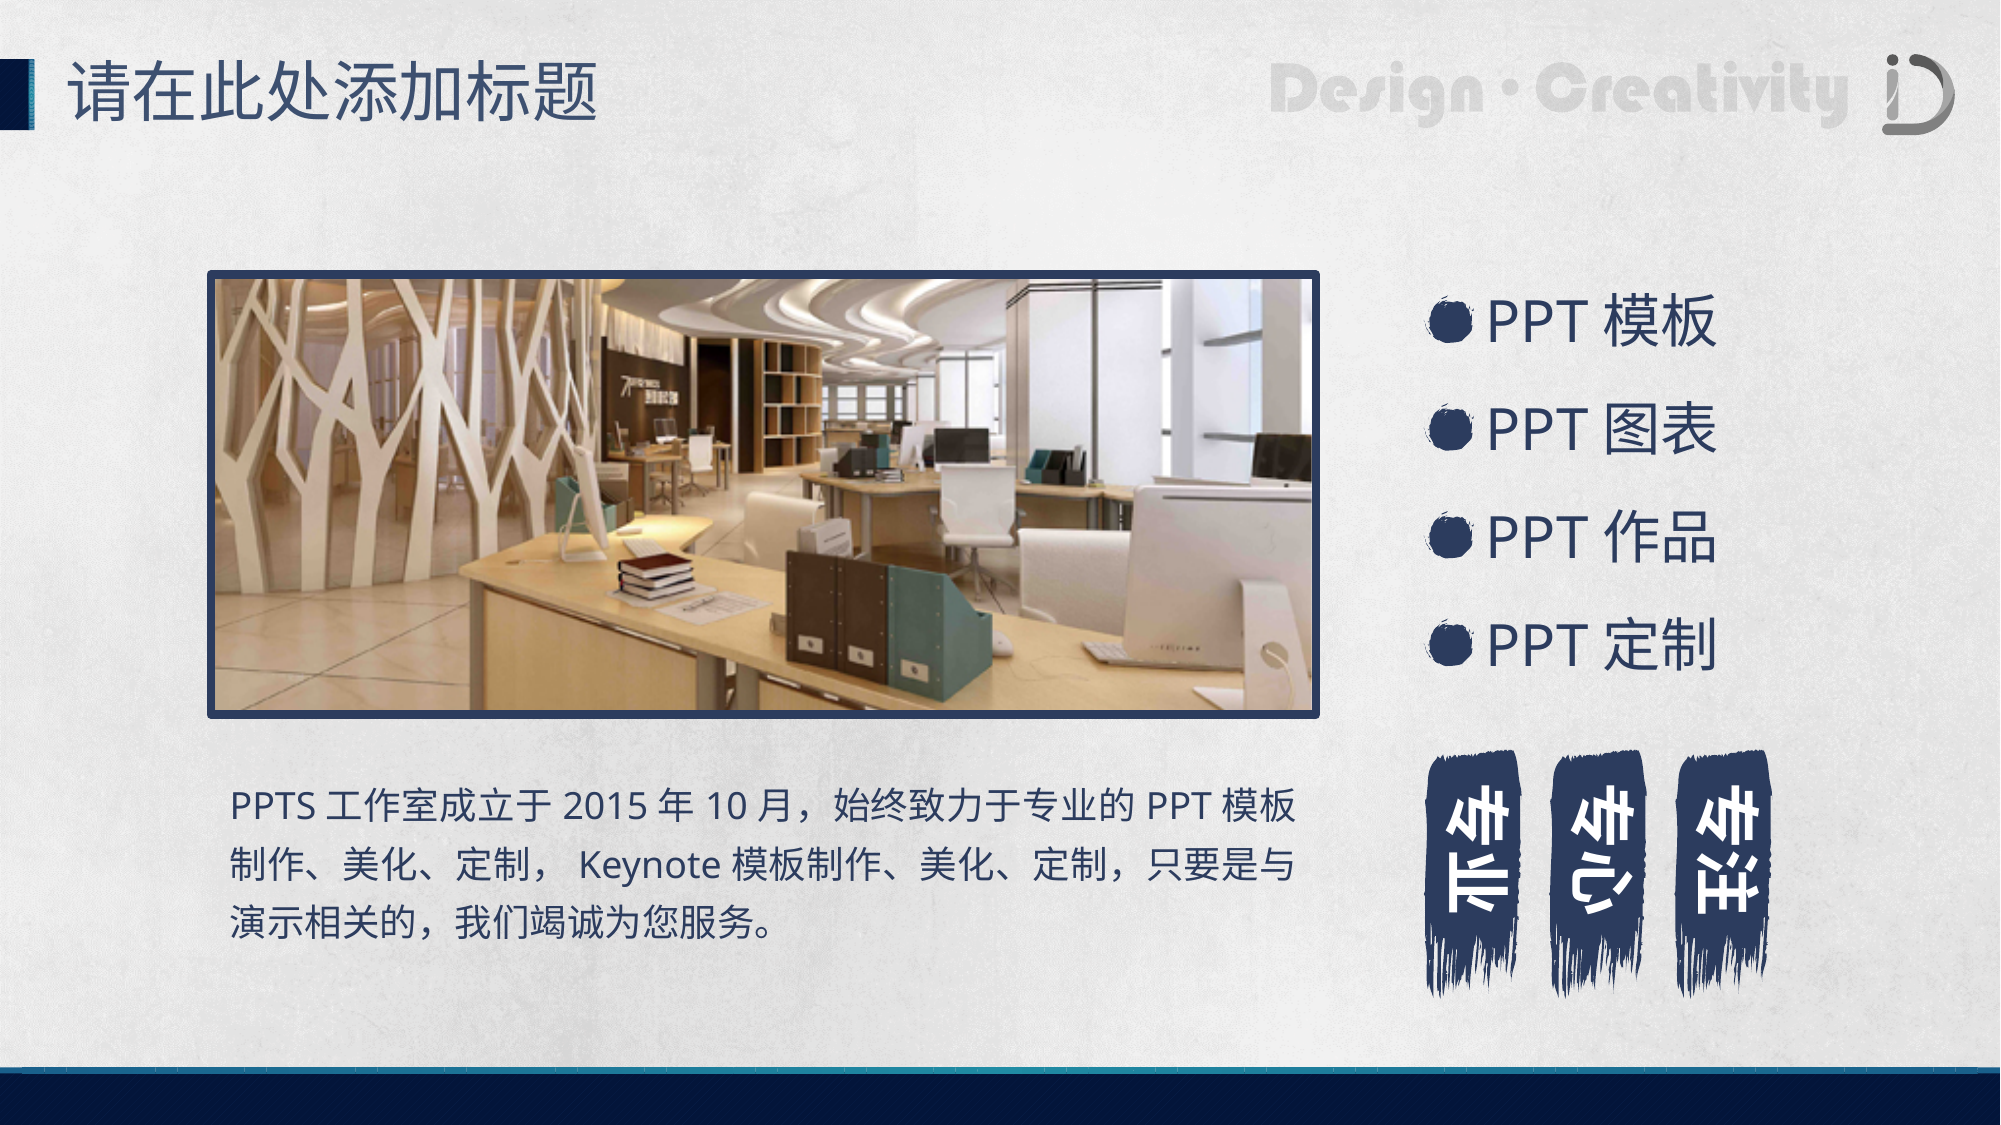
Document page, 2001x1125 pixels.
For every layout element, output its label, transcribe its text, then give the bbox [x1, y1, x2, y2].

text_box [1423, 492, 1728, 578]
text_box [1675, 942, 1685, 998]
text_box [1430, 749, 1518, 767]
list 请在此处添加标题 [50, 52, 1106, 138]
text_box 专心 [1548, 767, 1660, 942]
text_box [1436, 942, 1443, 1000]
text_box [1686, 942, 1760, 1000]
text_box 专业 [1423, 767, 1535, 942]
text_box [1760, 942, 1768, 982]
text_box [1425, 942, 1435, 998]
text_box [1550, 942, 1560, 998]
text_box [1681, 749, 1769, 767]
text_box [1423, 384, 1728, 471]
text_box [1423, 276, 1728, 363]
text_box [1510, 942, 1518, 982]
picture [214, 278, 1312, 711]
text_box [1423, 599, 1728, 686]
text_box 专注 [1674, 767, 1786, 942]
text_box [1635, 942, 1643, 982]
text_box [1555, 749, 1643, 767]
text_box [1442, 942, 1510, 997]
text_box [1561, 942, 1635, 1000]
text_box PPTS工作室成立于2015年10月，始终致力于专业的PPT模板制作、美化、定制，Keynote模板制作、美化、定制，只要是与演示相关的，我们竭诚为您服务。 [214, 761, 1312, 952]
